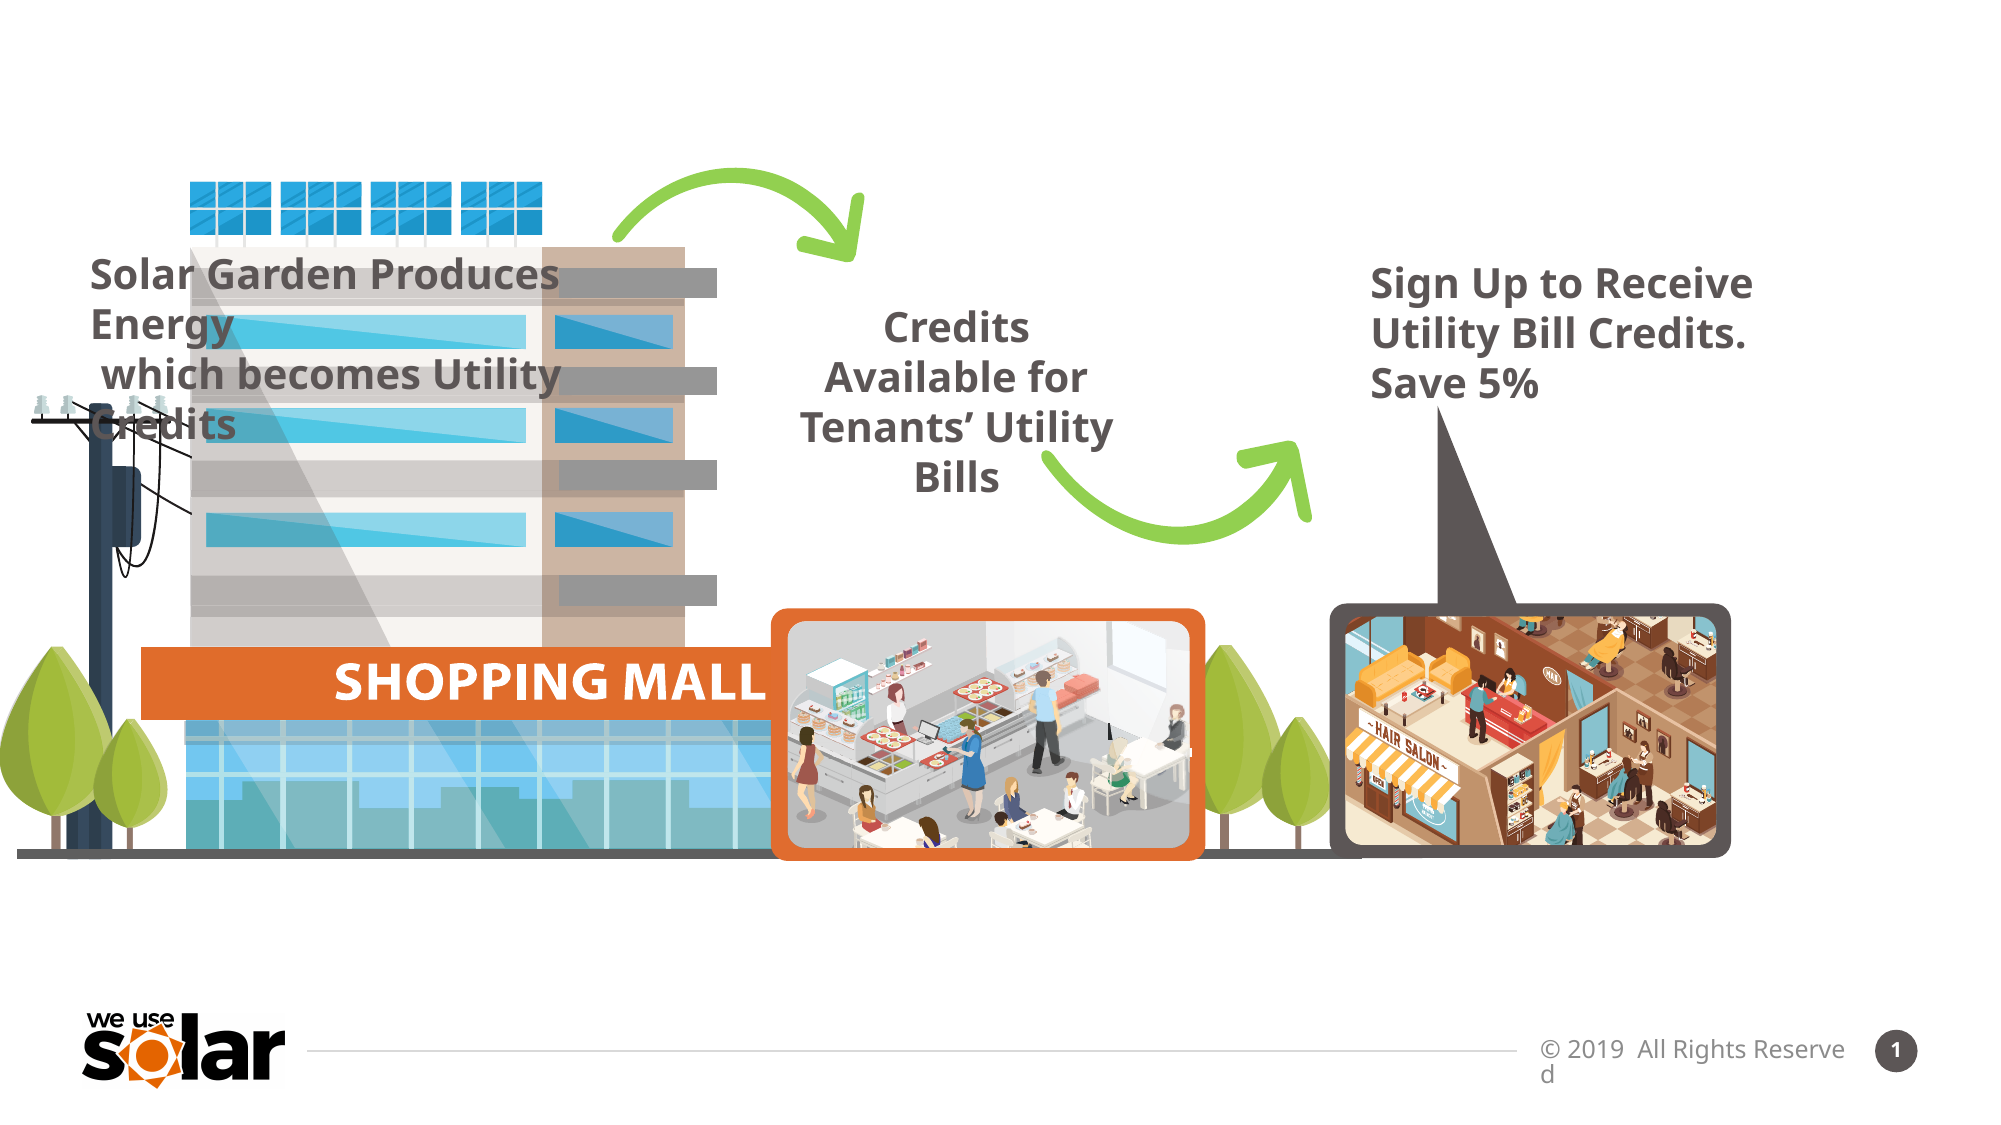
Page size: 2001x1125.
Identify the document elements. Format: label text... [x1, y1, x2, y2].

picture [82, 1013, 285, 1089]
text_box [1436, 405, 1518, 603]
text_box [1329, 603, 1732, 858]
text_box Sign Up to Receive Utility Bill Credits. Save 5% [1370, 256, 1835, 408]
picture [0, 181, 1362, 860]
footer © 2019 All Rights Reserved [1540, 1035, 1853, 1067]
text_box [770, 608, 1206, 861]
text_box [675, 167, 792, 181]
slide_number 1 [1875, 1029, 1918, 1073]
